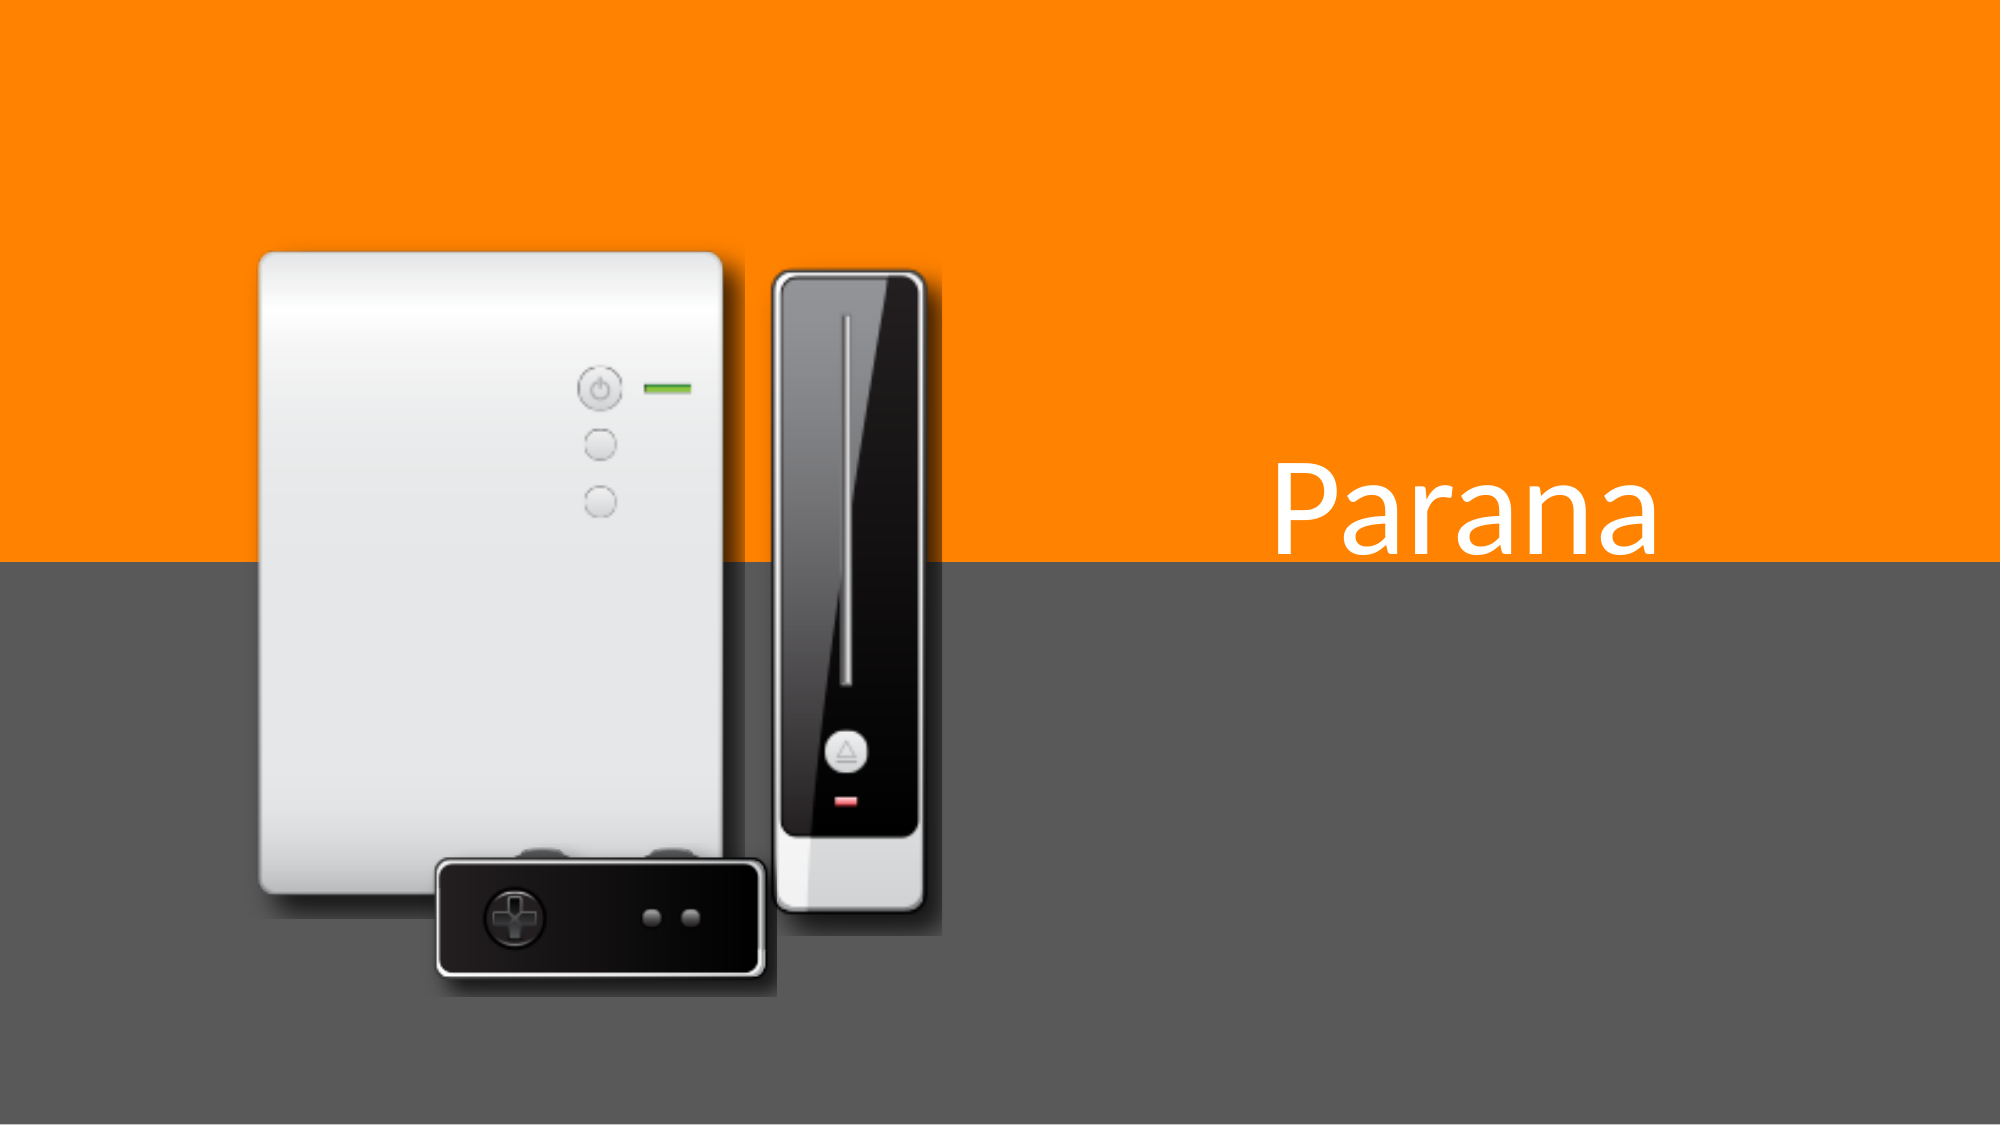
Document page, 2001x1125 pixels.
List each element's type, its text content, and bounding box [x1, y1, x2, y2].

picture [238, 230, 943, 997]
text_box [0, 0, 2000, 561]
text_box [0, 561, 2000, 1125]
text_box Parana [1228, 405, 1679, 590]
